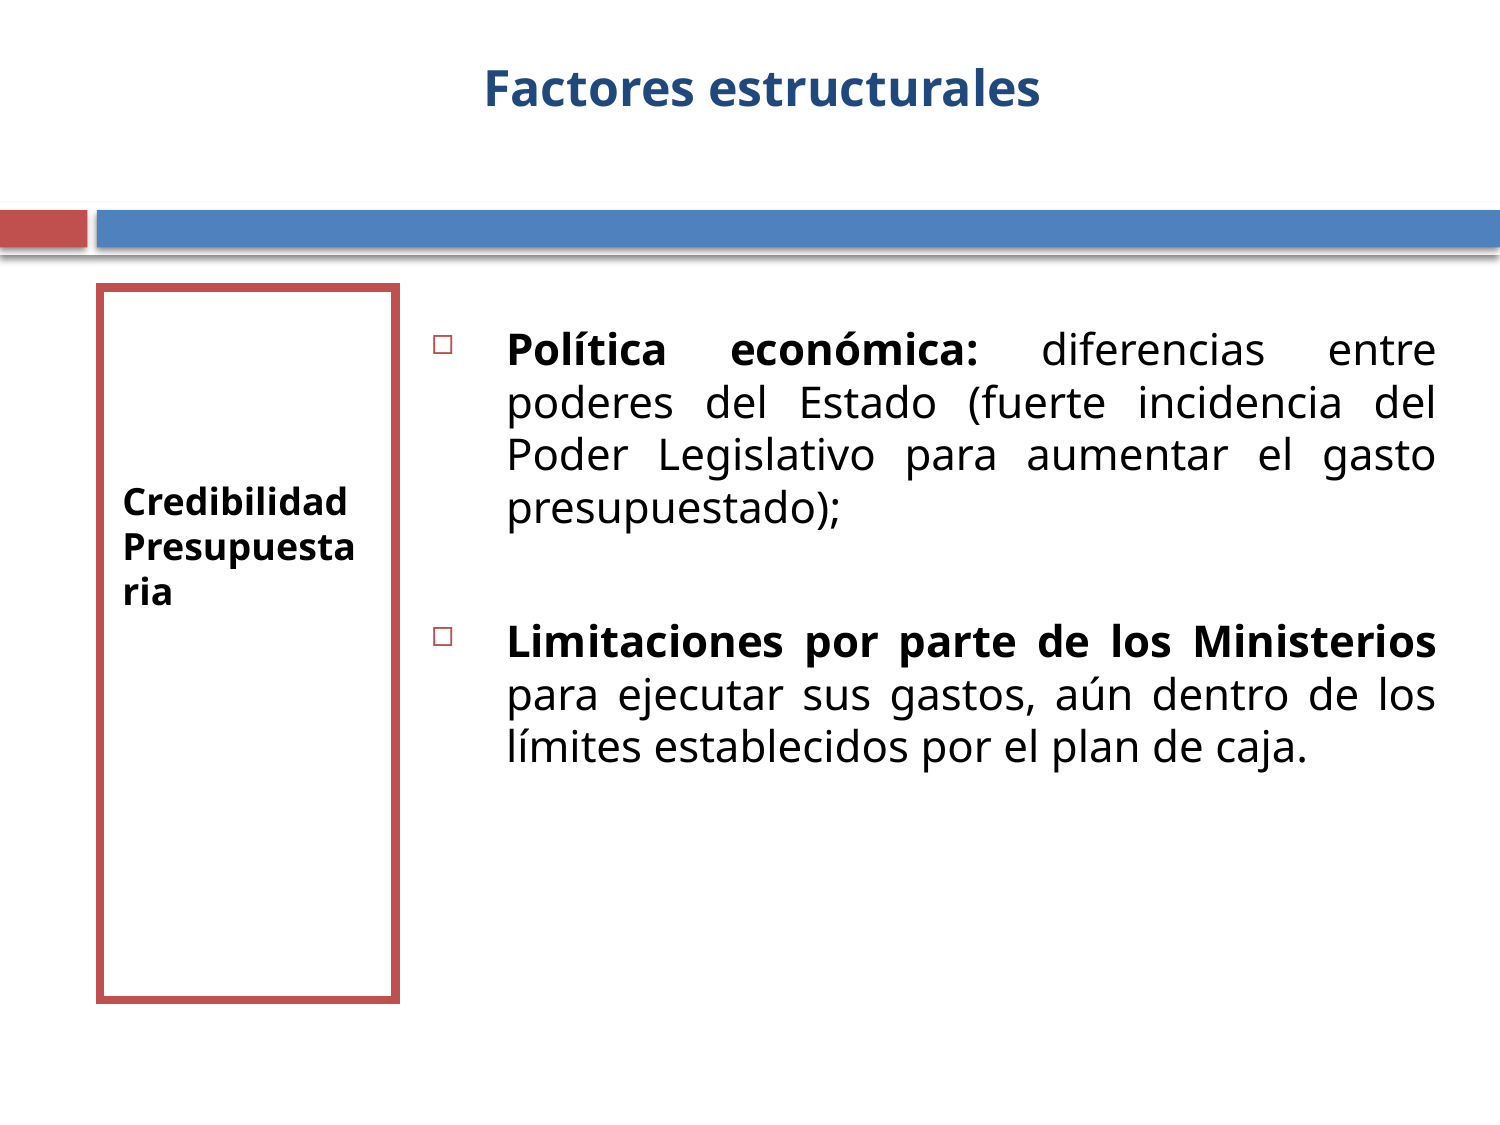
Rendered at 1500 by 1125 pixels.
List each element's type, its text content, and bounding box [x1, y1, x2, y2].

list Credibilidad Presupuestaria [96, 283, 400, 1004]
list Política económica: diferencias entre poderes del Estado (fuerte incidencia del Poder Legislativo para aumentar el gasto presupuestado); Limitaciones por parte de los Ministerios para ejecutar sus gastos, aún dentro de los límites establecidos por el plan de caja. [431, 287, 1438, 926]
title Factores estructurales [99, 44, 1425, 188]
